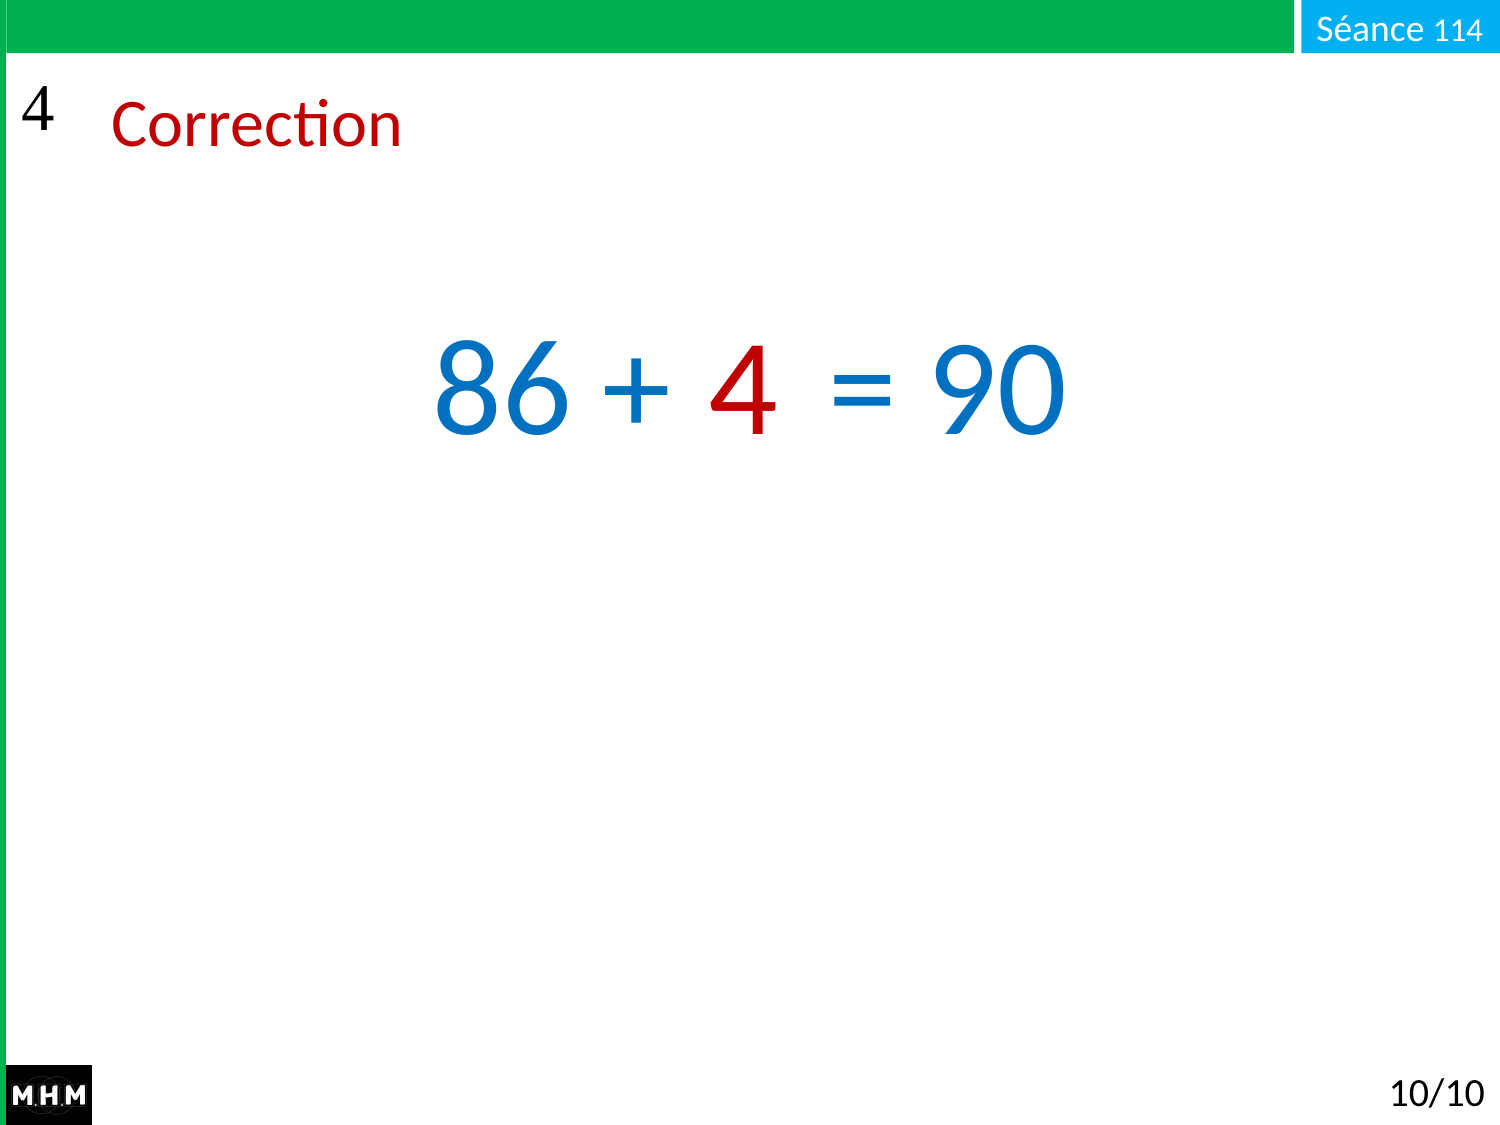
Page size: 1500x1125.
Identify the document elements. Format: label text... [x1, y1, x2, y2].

picture [6, 1065, 92, 1125]
text_box 86 + … = 90 [402, 289, 668, 470]
title Correction [96, 80, 1391, 170]
text_box 4 [668, 289, 819, 470]
text_box 86 + … = 90 [819, 289, 1097, 470]
list 10/10 [1373, 1064, 1500, 1125]
